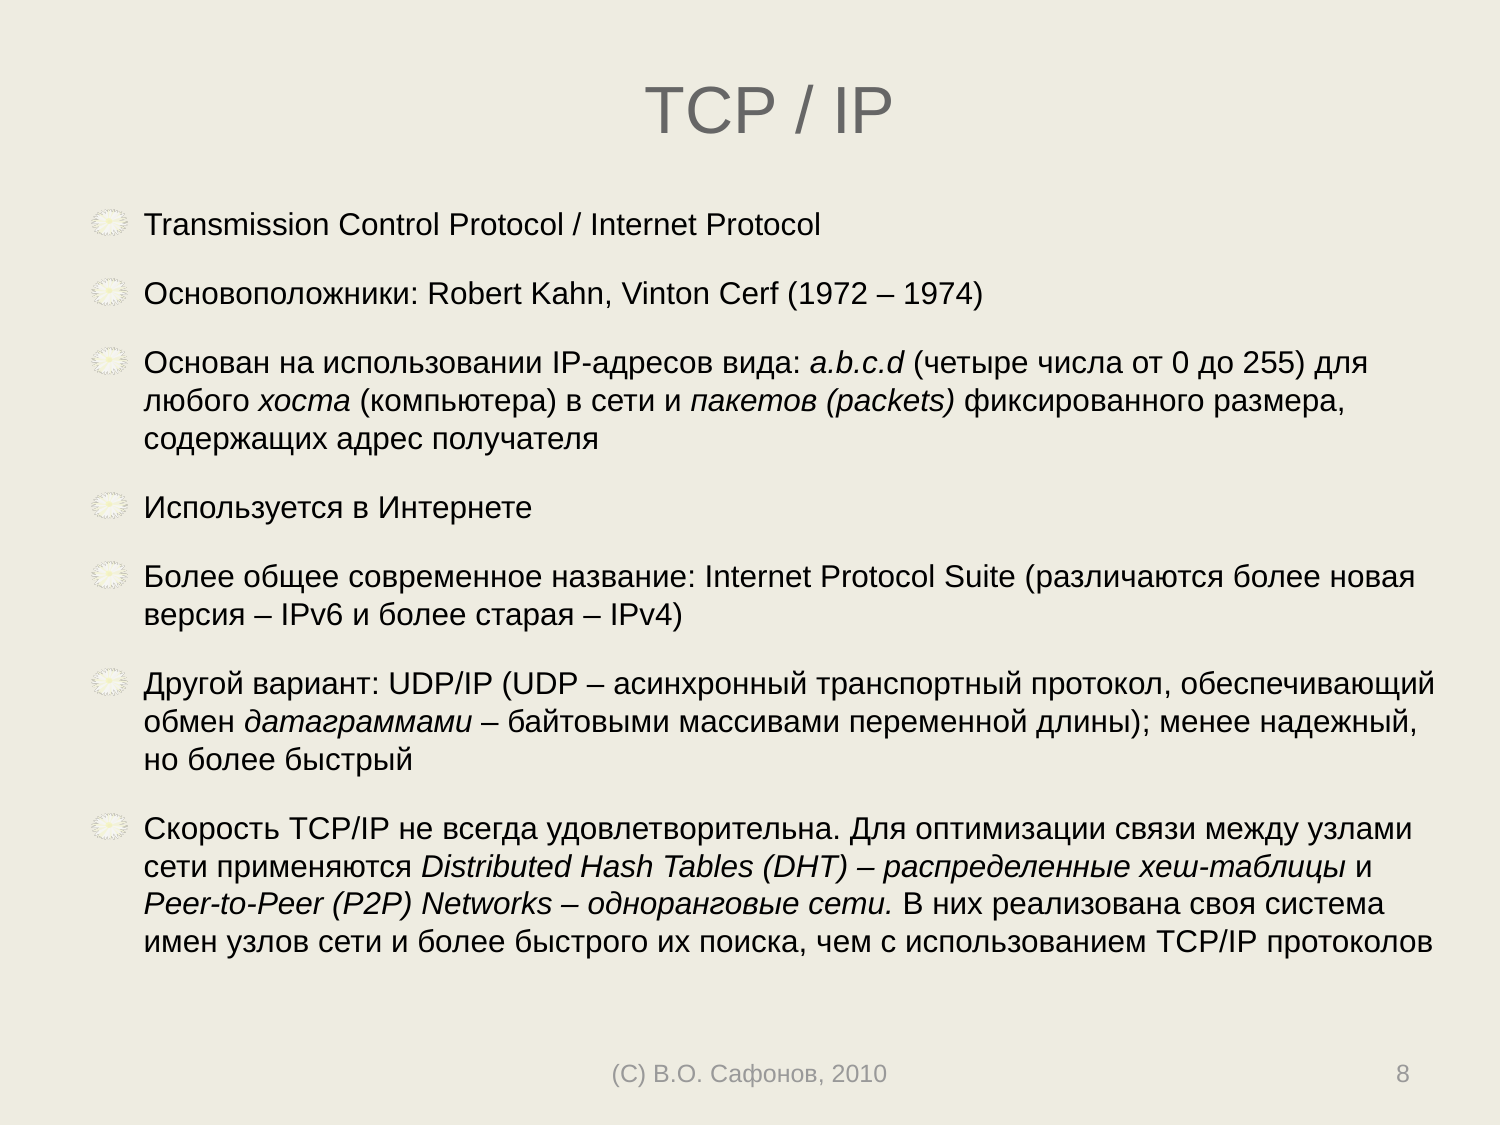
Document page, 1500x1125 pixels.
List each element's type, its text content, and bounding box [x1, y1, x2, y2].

picture [91, 209, 128, 236]
title TCP / IP [74, 39, 1448, 173]
picture [91, 347, 128, 375]
picture [91, 492, 128, 519]
picture [91, 668, 128, 696]
picture [91, 278, 128, 306]
picture [91, 561, 128, 589]
picture [91, 813, 128, 840]
footer (C) В.О. Сафонов, 2010 [512, 1042, 988, 1103]
slide_number 8 [1074, 1042, 1425, 1103]
list Transmission Control Protocol / Internet Protocol Основоположники: Robert Kahn, Vinton Cerf (1972 – 1974) Основан на использовании IP-адресов вида: a.b.c.d (четыре числа от 0 до 255) для любого хоста (компьютера) в сети и пакетов (packets) фиксированного размера, содержащих адрес получателя Используется в Интернете Более общее современное название: Internet Protocol Suite (различаются более новая версия – IPv6 и более старая – IPv4) Другой вариант: UDP/IP (UDP – асинхронный транспортный протокол, обеспечивающий обмен датаграммами – байтовыми массивами переменной длины); менее надежный, но более быстрый Скорость TCP/IP не всегда удовлетворительна. Для оптимизации связи между узлами сети применяются Distributed Hash Tables (DHT) – распределенные хеш-таблицы и Peer-to-Peer (P2P) Networks – одноранговые сети. В них реализована своя система имен узлов сети и более быстрого их поиска, чем с использованием TCP/IP протоколов [76, 196, 1451, 1000]
